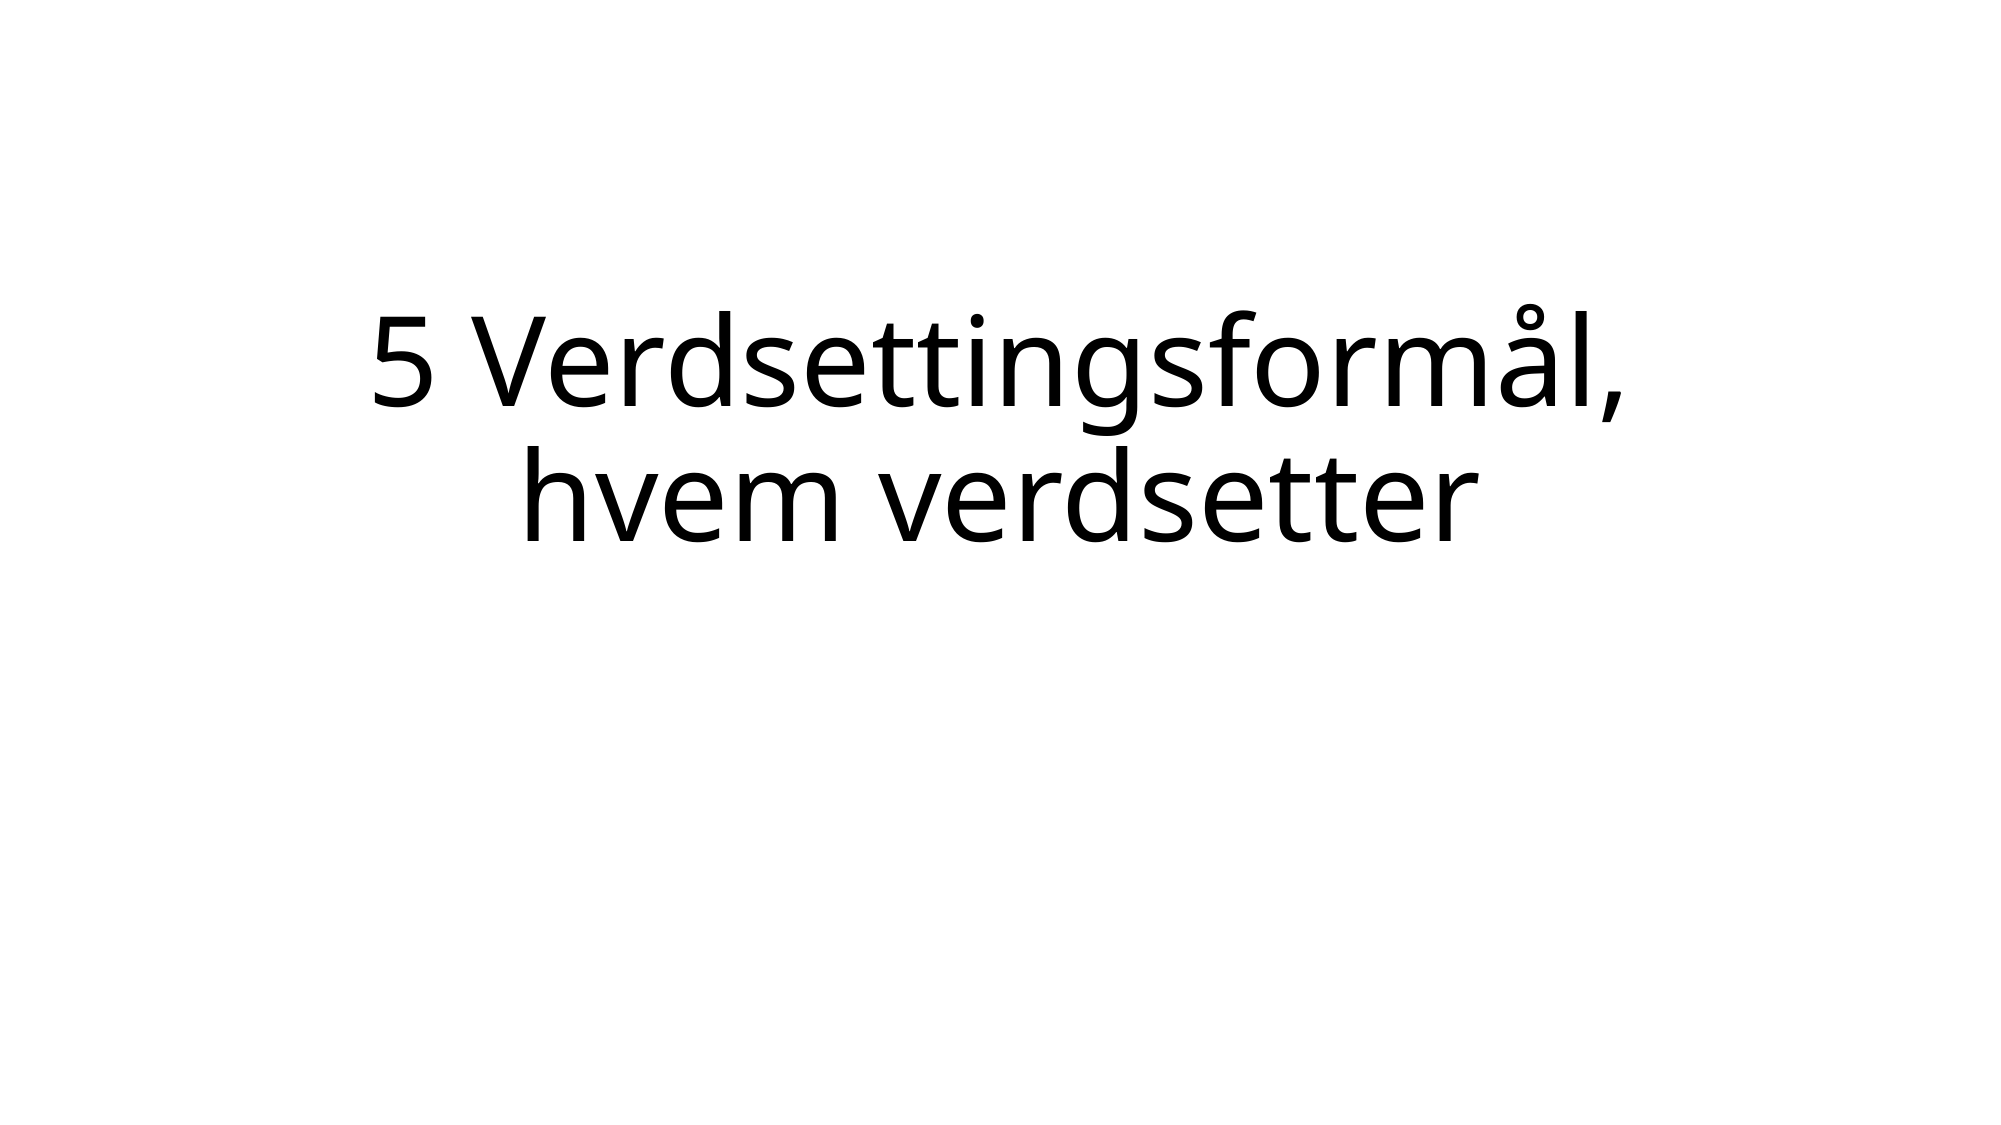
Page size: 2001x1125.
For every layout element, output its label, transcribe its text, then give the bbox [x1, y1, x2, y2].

title 5 Verdsettingsformål, hvem verdsetter [249, 184, 1750, 576]
